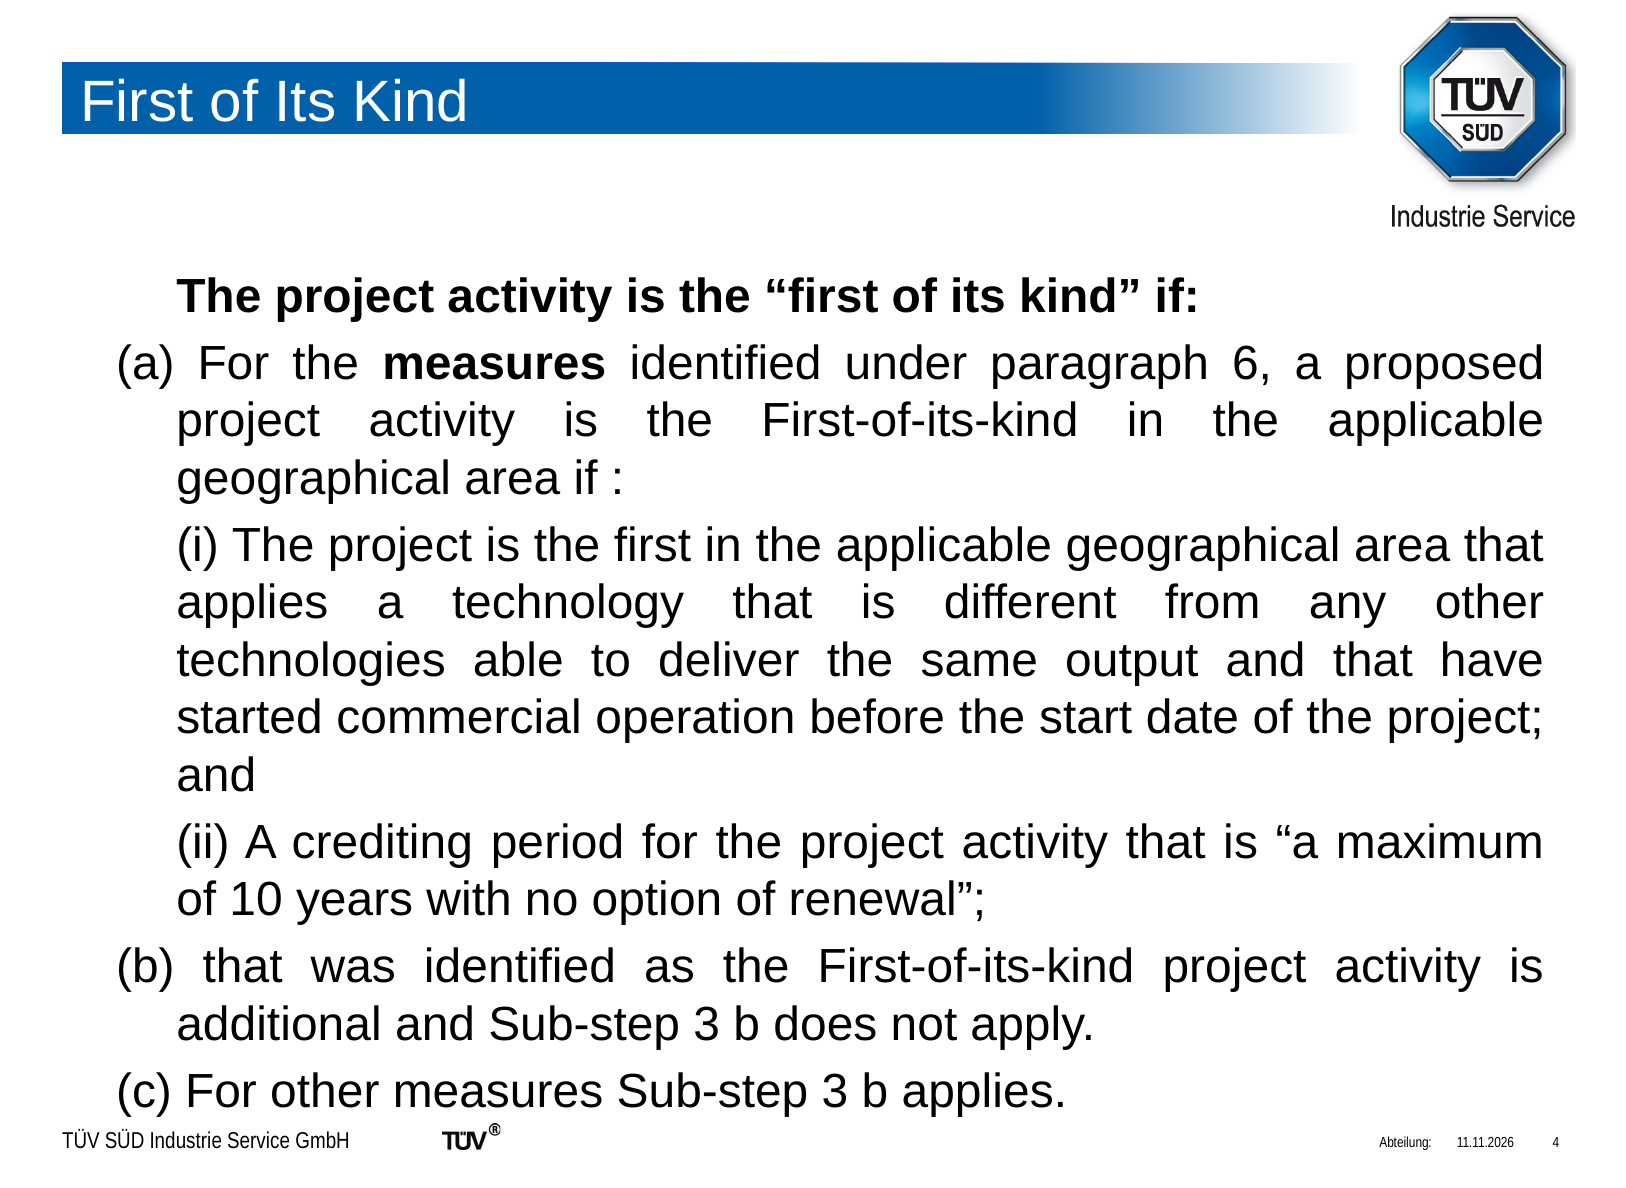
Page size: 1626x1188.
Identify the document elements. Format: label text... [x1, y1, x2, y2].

list The project activity is the “first of its kind” if: (a) For the measures identified under paragraph 6, a proposed project activity is the First-of-its-kind in the applicable geographical area if : (i) The project is the first in the applicable geographical area that applies a technology that is different from any other technologies able to deliver the same output and that have started commercial operation before the start date of the project; and (ii) A crediting period for the project activity that is “a maximum of 10 years with no option of renewal”; (b) that was identified as the First-of-its-kind project activity is additional and Sub-step 3 b does not apply. (c) For other measures Sub-step 3 b applies. [99, 256, 1563, 1065]
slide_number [1449, 1124, 1514, 1161]
picture [1179, 62, 1381, 134]
footer Abteilung: [585, 1124, 1449, 1161]
title First of Its Kind [63, 62, 1179, 134]
slide_number 4 [1514, 1124, 1576, 1161]
